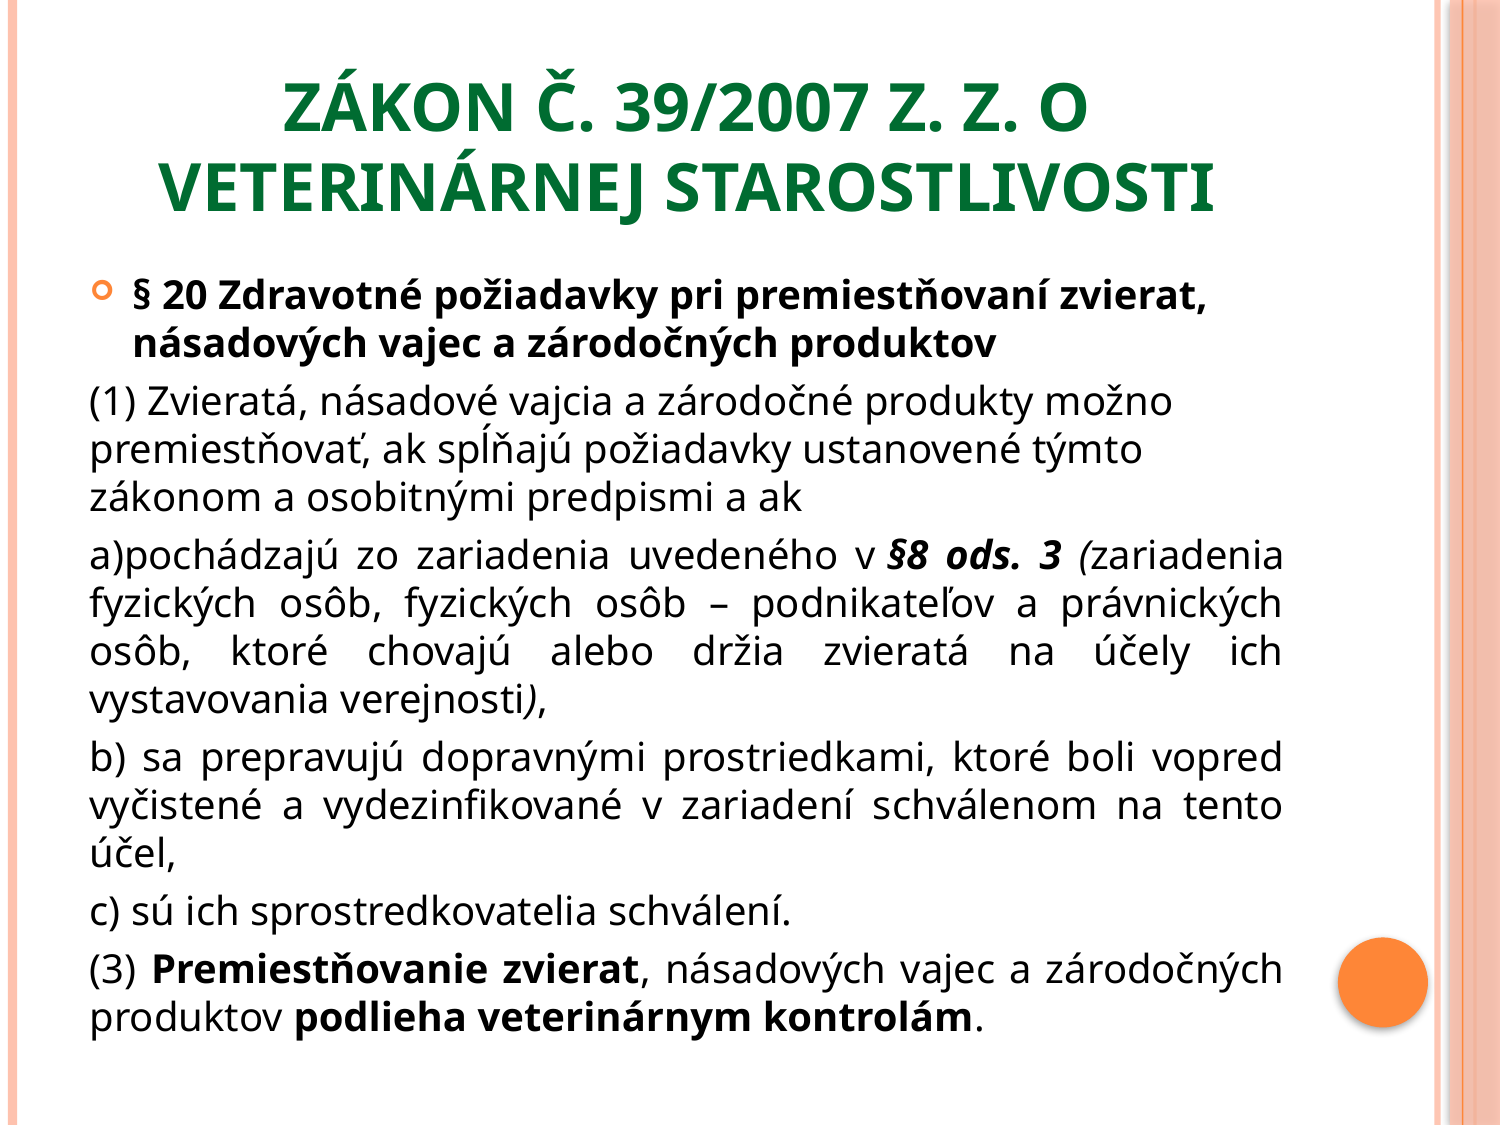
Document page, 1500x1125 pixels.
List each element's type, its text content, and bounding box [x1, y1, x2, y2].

title Zákon č. 39/2007 Z. z. o veterinárnej starostlivosti [75, 45, 1300, 233]
list § 20 Zdravotné požiadavky pri premiestňovaní zvierat, násadových vajec a zárodočných produktov (1) Zvieratá, násadové vajcia a zárodočné produkty možno premiestňovať, ak spĺňajú požiadavky ustanovené týmto zákonom a osobitnými predpismi a ak a)pochádzajú zo zariadenia uvedeného v §8 ods. 3 (zariadenia fyzických osôb, fyzických osôb – podnikateľov a právnických osôb, ktoré chovajú alebo držia zvieratá na účely ich vystavovania verejnosti), b) sa prepravujú dopravnými prostriedkami, ktoré boli vopred vyčistené a vydezinfikované v zariadení schválenom na tento účel, c) sú ich sprostredkovatelia schválení. (3) Premiestňovanie zvierat, násadových vajec a zárodočných produktov podlieha veterinárnym kontrolám. [75, 262, 1300, 1062]
